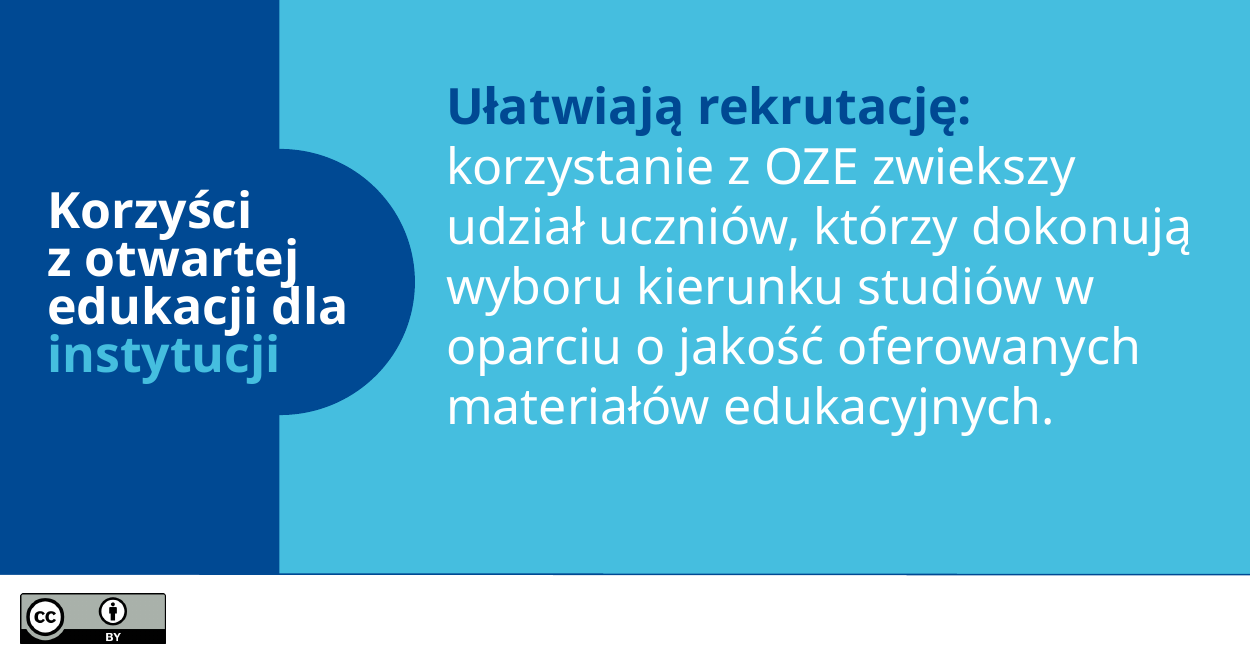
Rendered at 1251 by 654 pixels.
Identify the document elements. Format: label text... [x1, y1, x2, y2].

text_box Ułatwiają rekrutację: korzystanie z OZE zwiekszy udział uczniów, którzy dokonują wyboru kierunku studiów w oparciu o jakość oferowanych materiałów edukacyjnych. [431, 59, 1211, 450]
picture [20, 592, 166, 645]
text_box [0, 582, 1250, 654]
text_box [0, 0, 280, 573]
text_box Korzyści z otwartej edukacji dla instytucji [32, 175, 415, 397]
text_box [212, 397, 348, 416]
text_box [200, 148, 361, 175]
